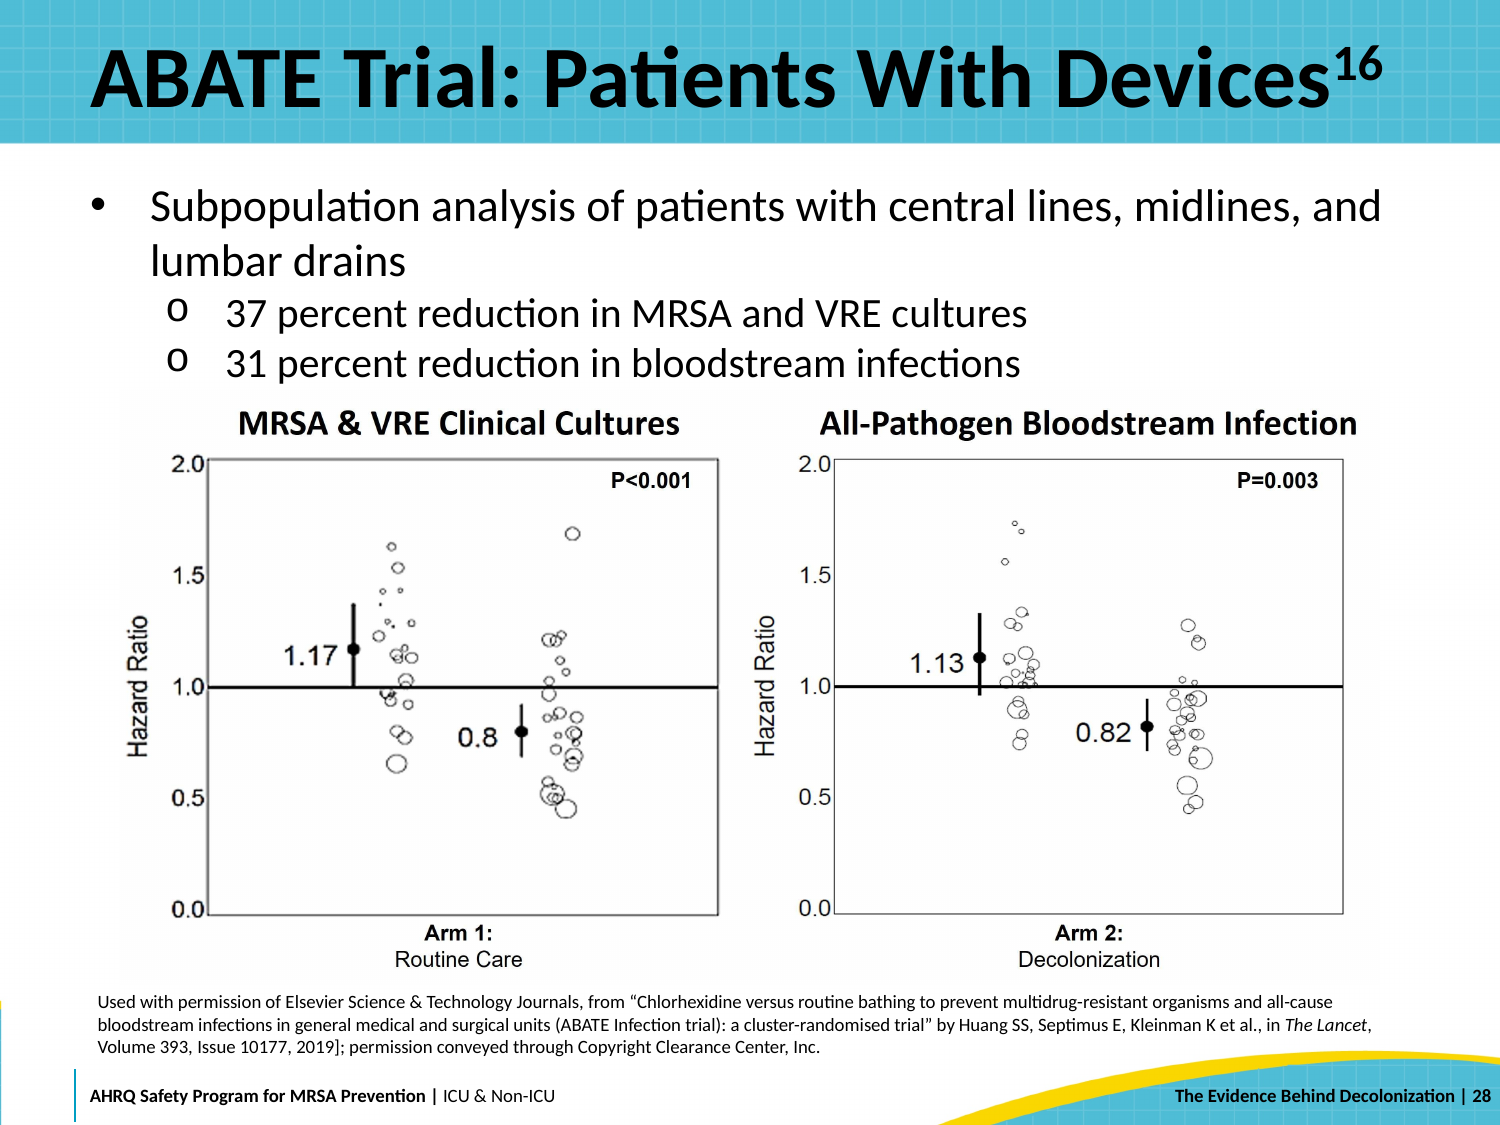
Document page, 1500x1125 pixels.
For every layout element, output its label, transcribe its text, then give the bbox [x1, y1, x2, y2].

list Used with permission of Elsevier Science & Technology Journals, from “Chlorhexidine versus routine bathing to prevent multidrug-resistant organisms and all-cause bloodstream infections in general medical and surgical units (ABATE Infection trial): a cluster-randomised trial” by Huang SS, Septimus E, Kleinman K et al., in The Lancet, Volume 393, Issue 10177, 2019]; permission conveyed through Copyright Clearance Center, Inc. [82, 982, 1418, 1125]
list Subpopulation analysis of patients with central lines, midlines, and lumbar drains 37 percent reduction in MRSA and VRE cultures 31 percent reduction in bloodstream infections [75, 168, 1425, 822]
title ABATE Trial: Patients With Devices16 [75, 0, 1425, 150]
picture [0, 0, 1500, 1125]
slide_number | 28 [1455, 1065, 1500, 1125]
